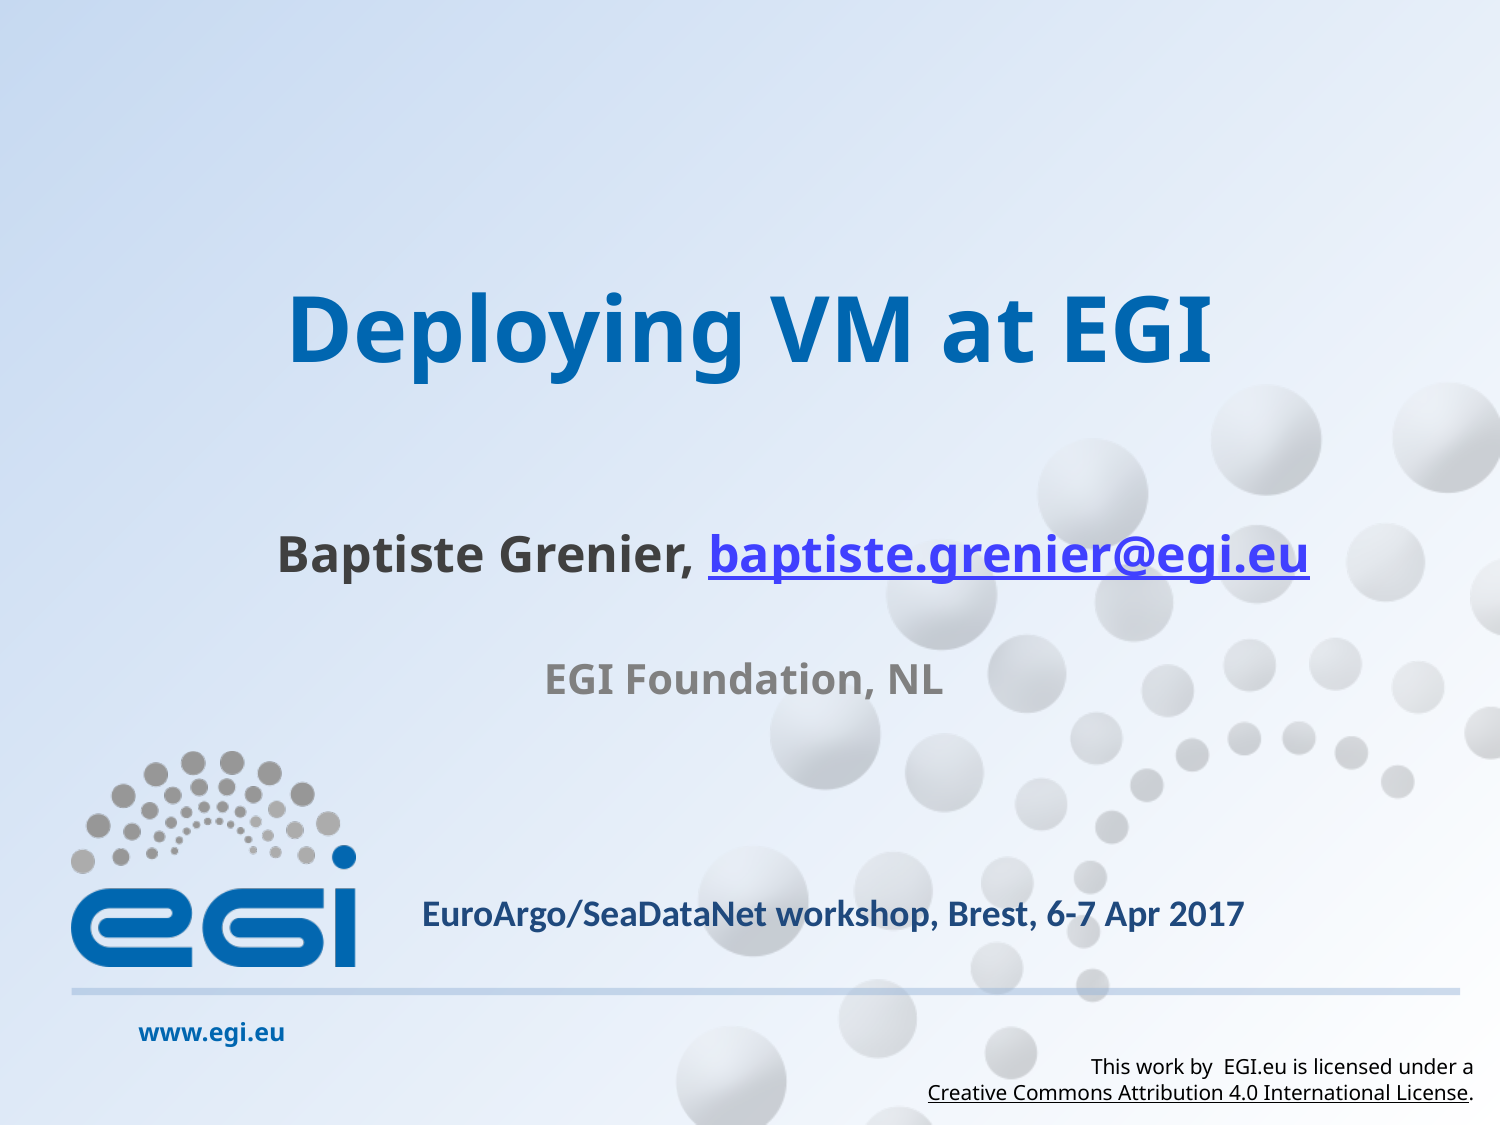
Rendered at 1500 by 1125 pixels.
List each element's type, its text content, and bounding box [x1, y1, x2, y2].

picture [0, 0, 1500, 1125]
list EGI Foundation, NL [277, 645, 1211, 716]
subtitle Baptiste Grenier, baptiste.grenier@egi.eu [230, 515, 1370, 598]
title Deploying VM at EGI [112, 208, 1388, 445]
text_box EuroArgo/SeaDataNet workshop, Brest, 6-7 Apr 2017 [407, 881, 1329, 942]
